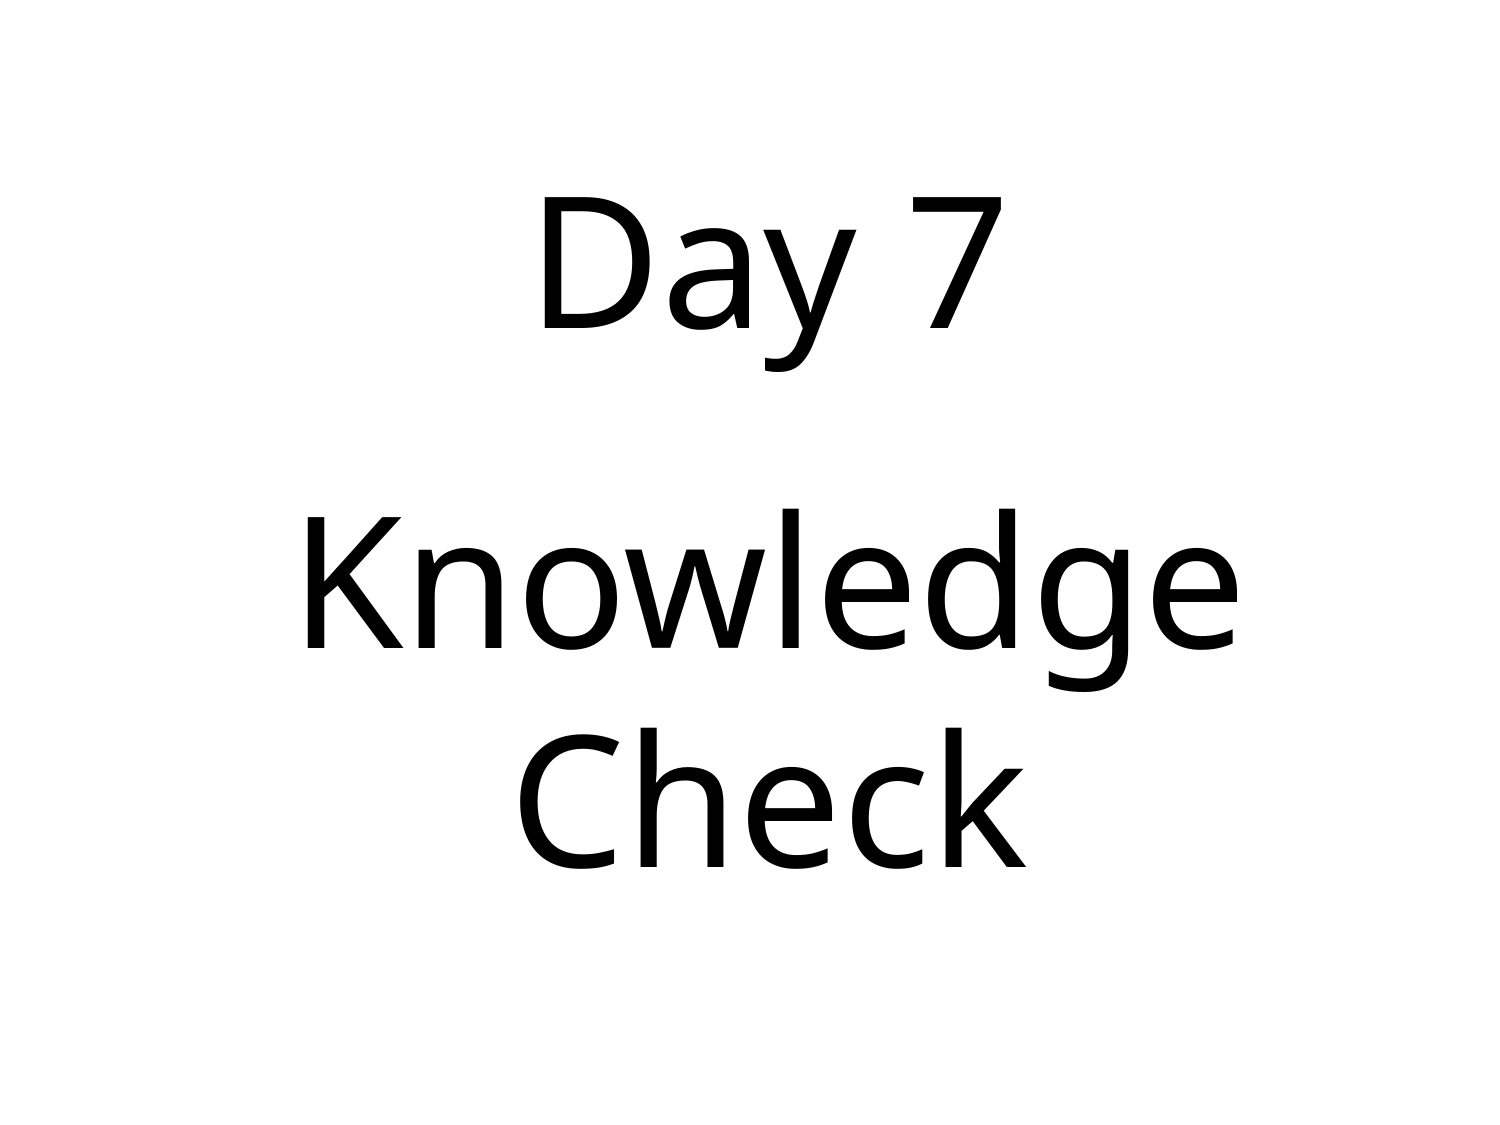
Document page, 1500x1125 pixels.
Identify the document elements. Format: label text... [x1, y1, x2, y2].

text_box Day 7 Knowledge Check [99, 137, 1438, 912]
